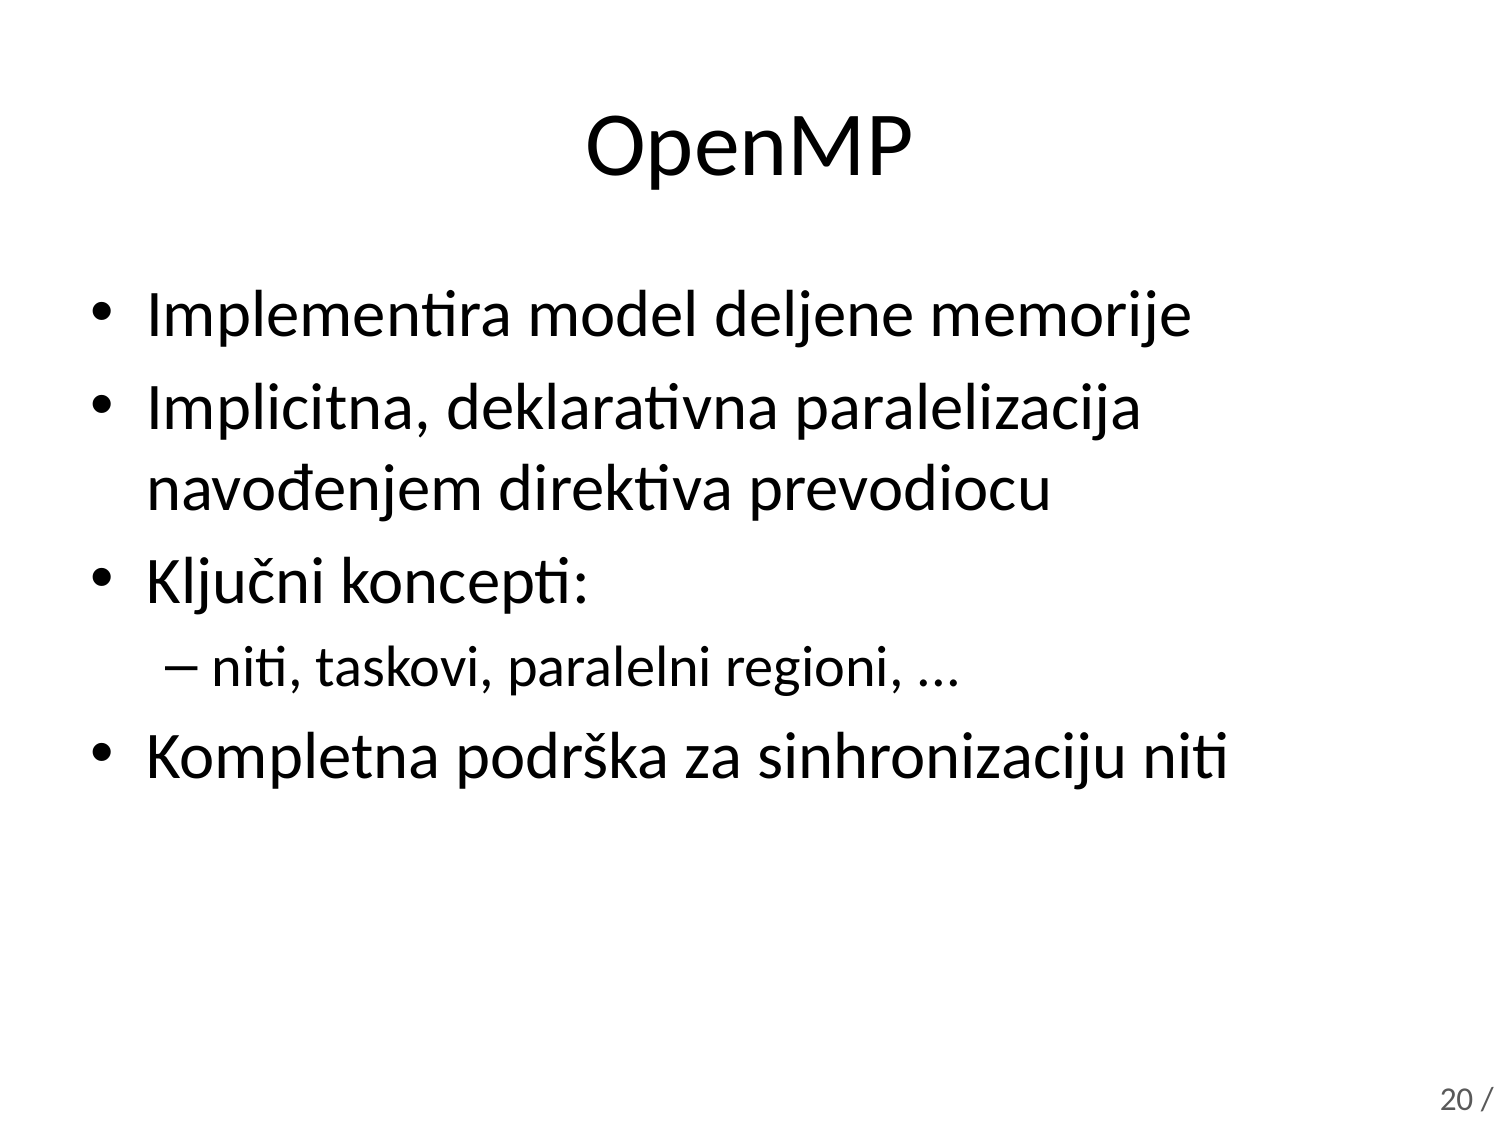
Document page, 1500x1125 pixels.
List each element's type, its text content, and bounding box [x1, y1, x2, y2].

title OpenMP [75, 45, 1425, 233]
list Implementira model deljene memorije Implicitna, deklarativna paralelizacija navođenjem direktiva prevodiocu Ključni koncepti: niti, taskovi, paralelni regioni, ... Kompletna podrška za sinhronizaciju niti [75, 262, 1425, 1005]
